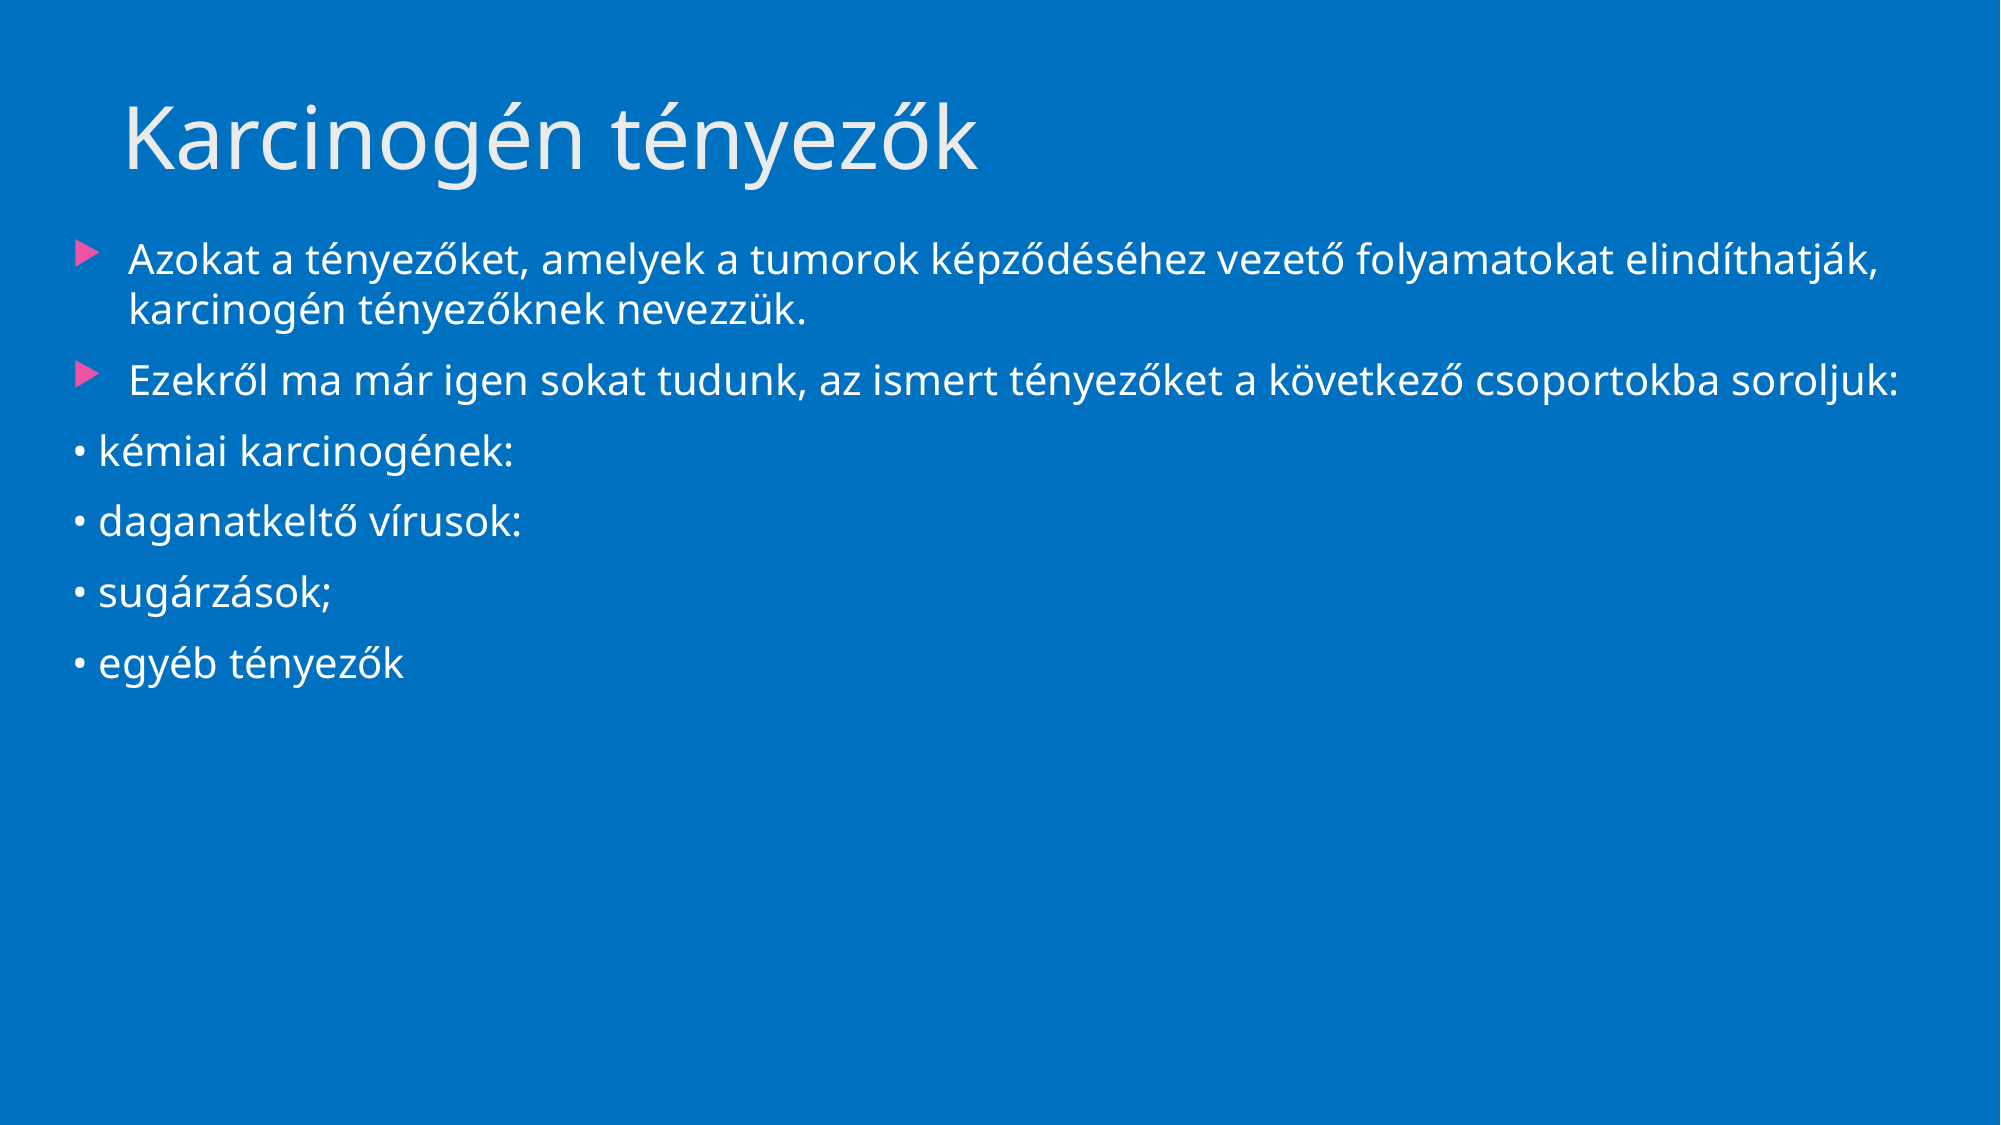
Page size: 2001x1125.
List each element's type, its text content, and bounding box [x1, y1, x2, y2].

list Azokat a tényezőket, amelyek a tumorok képződéséhez vezető folyamatokat elindíthatják, karcinogén tényezőknek nevezzük. Ezekről ma már igen sokat tudunk, az ismert tényezőket a következő csoportokba soroljuk: • kémiai karcinogének: • daganatkeltő vírusok: • sugárzások; • egyéb tényezők [57, 224, 1939, 1073]
title Karcinogén tényezők [106, 74, 1649, 224]
